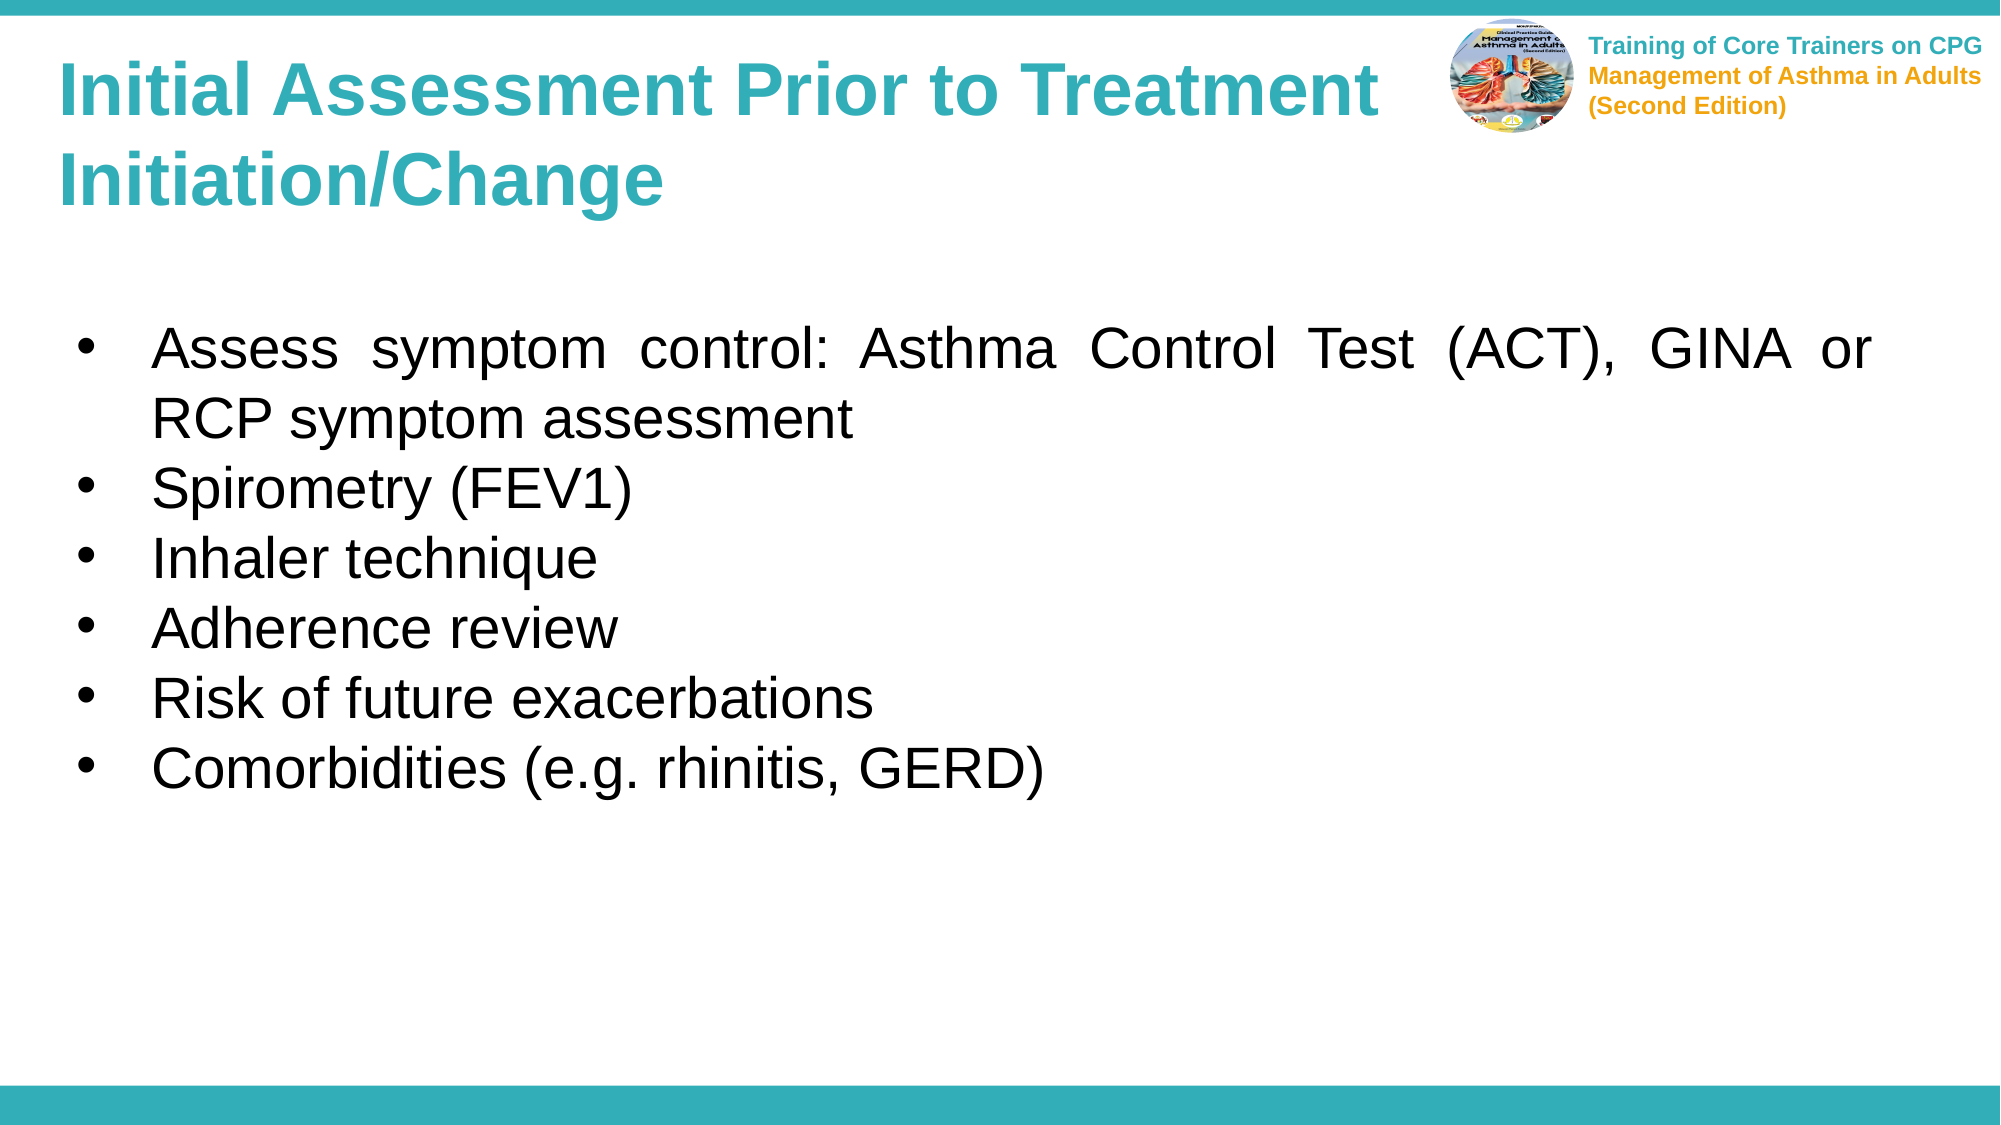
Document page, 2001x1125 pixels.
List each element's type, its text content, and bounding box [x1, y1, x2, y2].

list Initial Assessment Prior to Treatment Initiation/Change [43, 67, 2000, 194]
picture [1450, 18, 1573, 67]
text_box Assess symptom control: Asthma Control Test (ACT), GINA or RCP symptom assessment Spirometry (FEV1) Inhaler technique Adherence review Risk of future exacerbations Comorbidities (e.g. rhinitis, GERD) [61, 302, 1890, 807]
